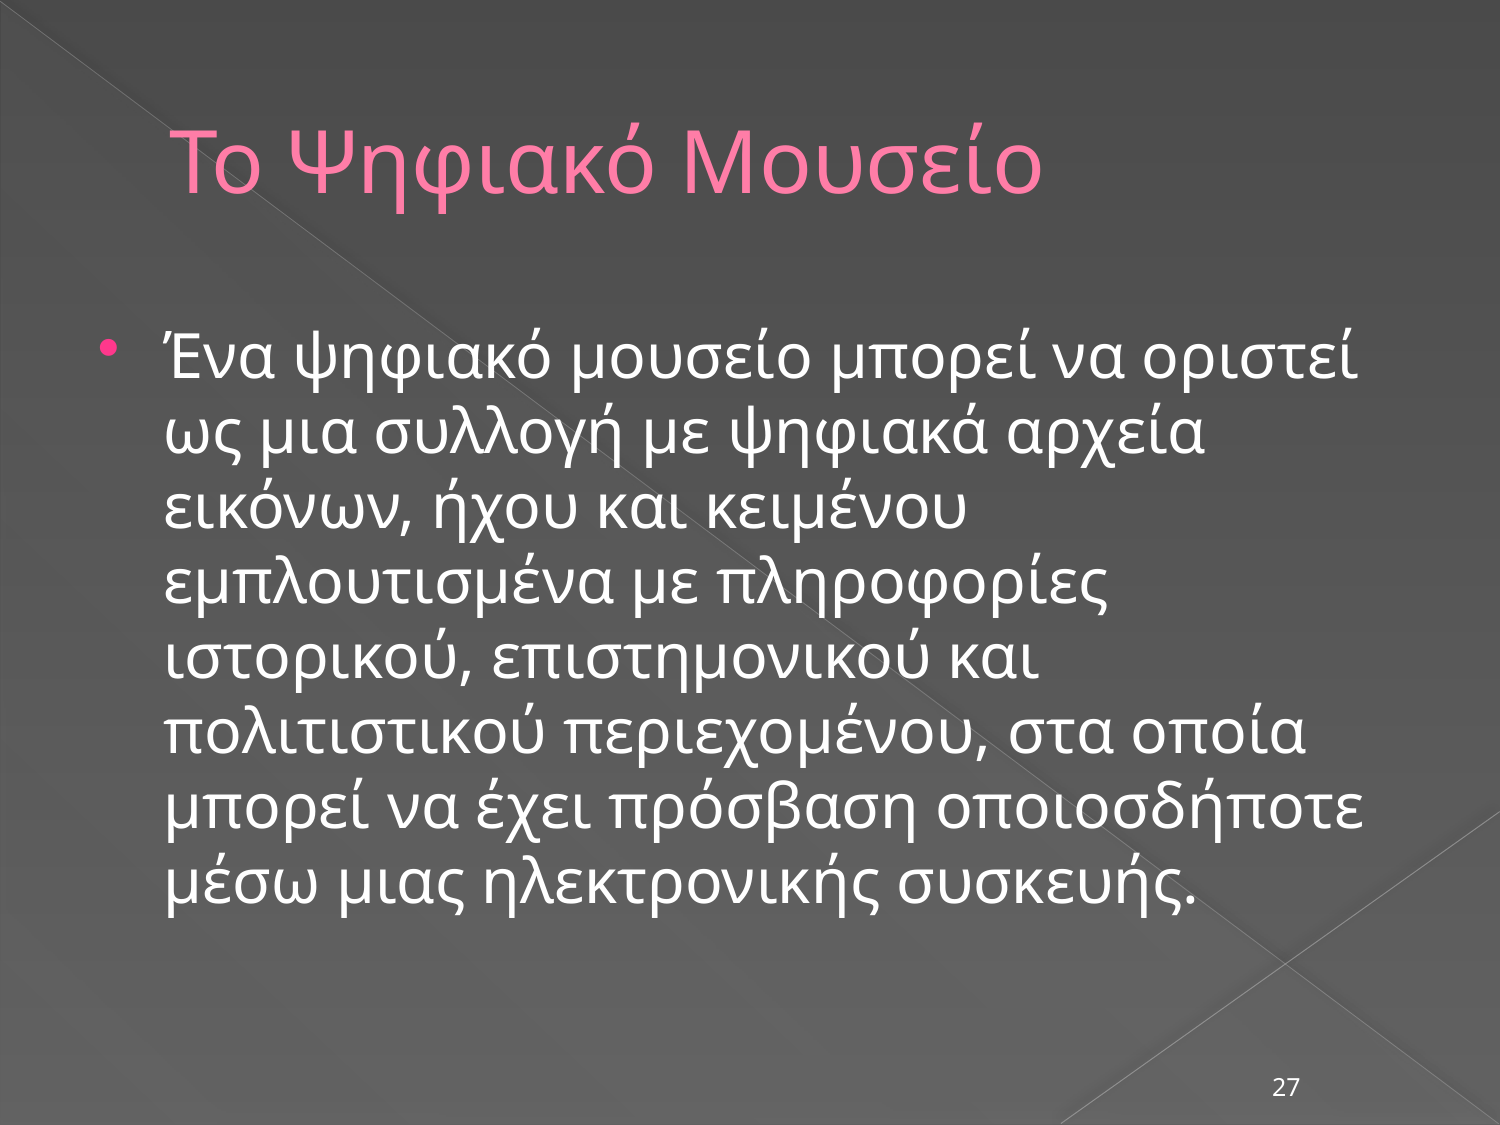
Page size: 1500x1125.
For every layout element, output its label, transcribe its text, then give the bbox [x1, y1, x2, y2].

title Το Ψηφιακό Μουσείο [75, 43, 1425, 274]
slide_number 27 [1245, 1063, 1328, 1113]
list Ένα ψηφιακό μουσείο μπορεί να οριστεί ως μια συλλογή με ψηφιακά αρχεία εικόνων, ήχου και κειμένου εμπλουτισμένα με πληροφορίες ιστορικού, επιστημονικού και πολιτιστικού περιεχομένου, στα οποία μπορεί να έχει πρόσβαση οποιοσδήποτε μέσω μιας ηλεκτρονικής συσκευής. [75, 308, 1425, 1059]
